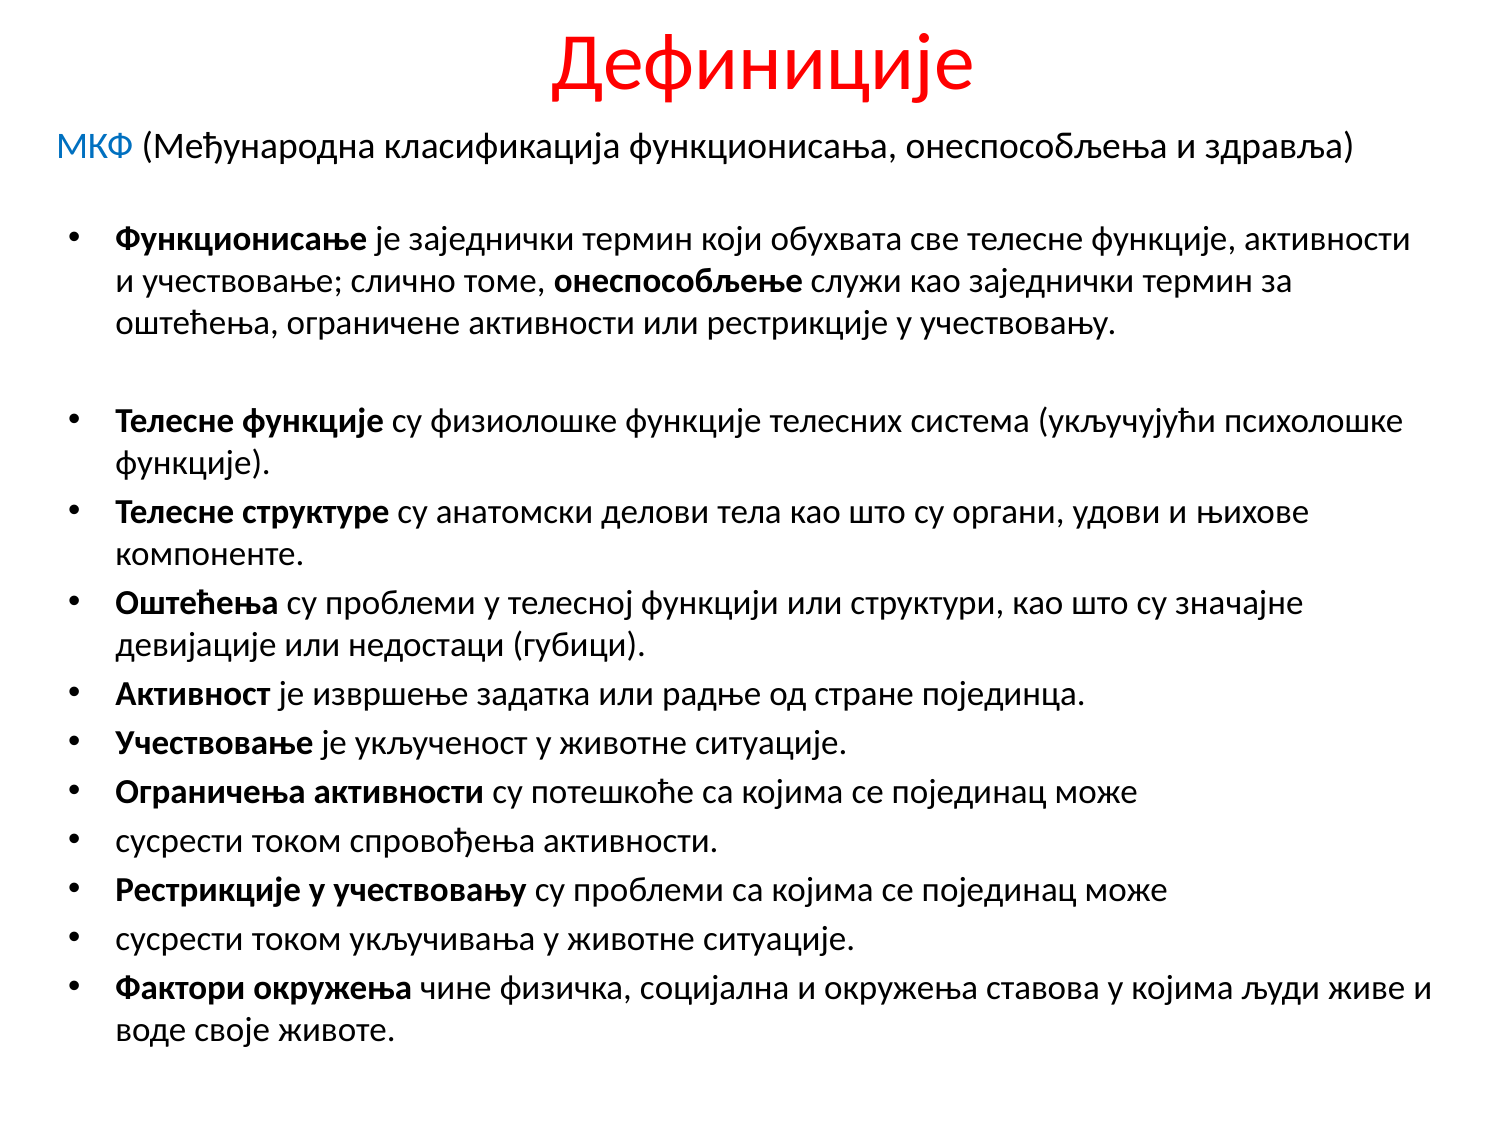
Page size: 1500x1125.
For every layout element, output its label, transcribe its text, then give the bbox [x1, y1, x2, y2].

text_box МКФ (Међународна класификација функционисања, онеспособљења и здравља) [41, 113, 1424, 174]
title Дефиниције [88, 0, 1439, 114]
list Функционисање је заједнички термин који обухвата све телесне функције, активности и учествовање; слично томе, oнеспособљење служи као заједнички термин за оштећења, ограничене активности или рестрикције у учествовању. Телесне функције су физиолошке функције телесних система (укључујући психолошке функције). Телесне структуре су анатомски делови тела као што су органи, удови и њихове компоненте. Оштећења су проблеми у телесној функцији или структури, као што су значајне девијације или недостаци (губици). Активност је извршење задатка или радње од стране појединца. Учествовање је укљученост у животне ситуације. Ограничења активности су потешкоће са којима се појединац може сусрести током спровођења активности. Рестрикције у учествовању су проблеми са којима се појединац може сусрести током укључивања у животне ситуације. Фактори окружења чине физичка, социјална и окружења ставова у којима људи живе и воде своје животе. [53, 208, 1449, 1071]
